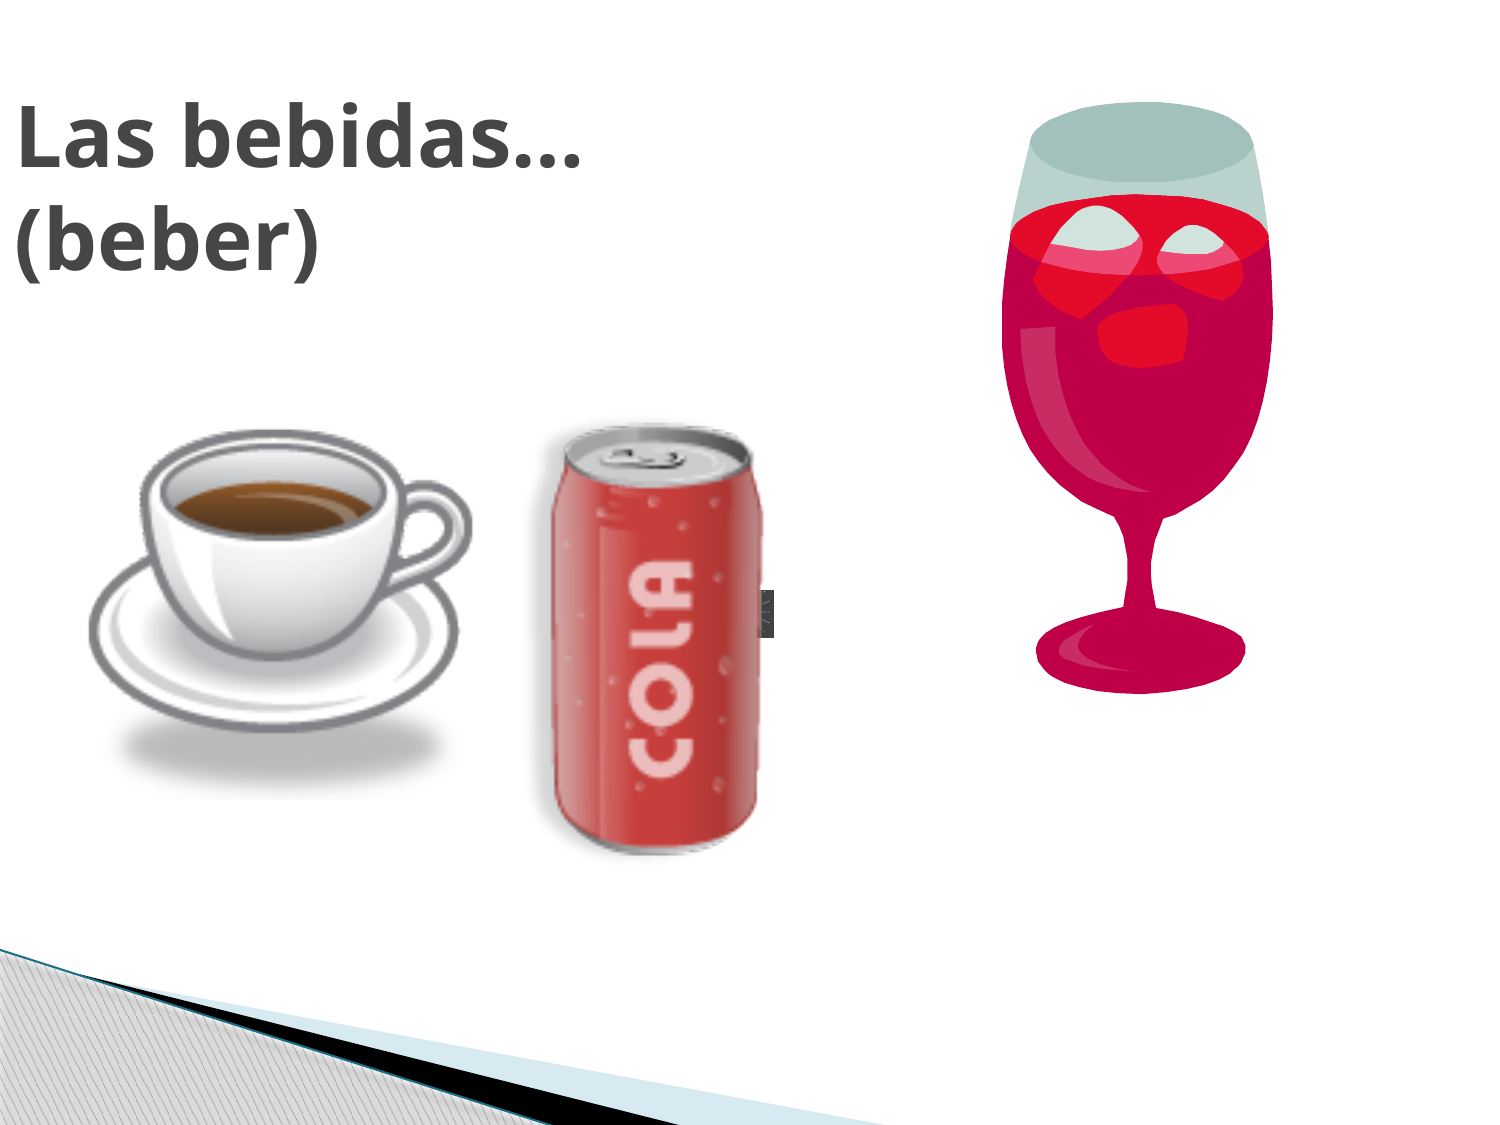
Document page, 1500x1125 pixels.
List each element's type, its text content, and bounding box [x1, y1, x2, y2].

picture [74, 387, 901, 876]
picture [999, 99, 1276, 697]
title Las bebidas… (beber) [0, 45, 1425, 325]
